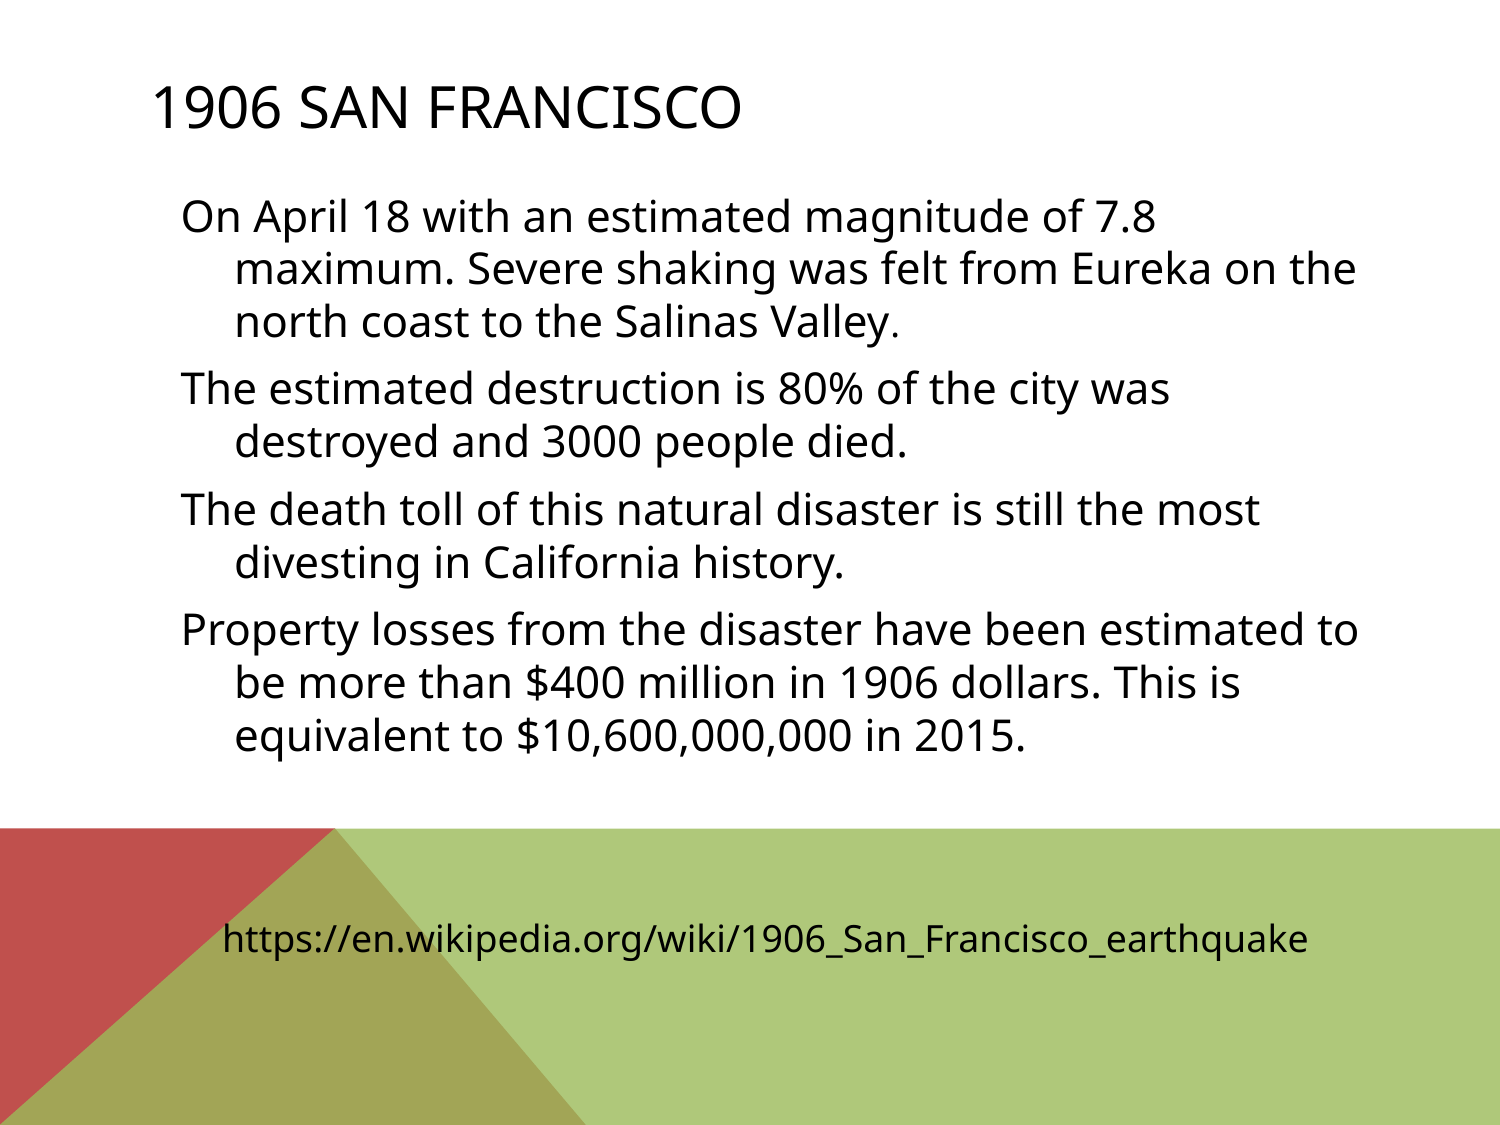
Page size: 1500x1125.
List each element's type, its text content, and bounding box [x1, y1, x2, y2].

list On April 18 with an estimated magnitude of 7.8 maximum. Severe shaking was felt from Eureka on the north coast to the Salinas Valley. The estimated destruction is 80% of the city was destroyed and 3000 people died. The death toll of this natural disaster is still the most divesting in California history. Property losses from the disaster have been estimated to be more than $400 million in 1906 dollars. This is equivalent to $10,600,000,000 in 2015. [165, 180, 1400, 768]
text_box https://en.wikipedia.org/wiki/1906_San_Francisco_earthquake [207, 908, 1325, 968]
title 1906 San Francisco [135, 60, 1369, 150]
